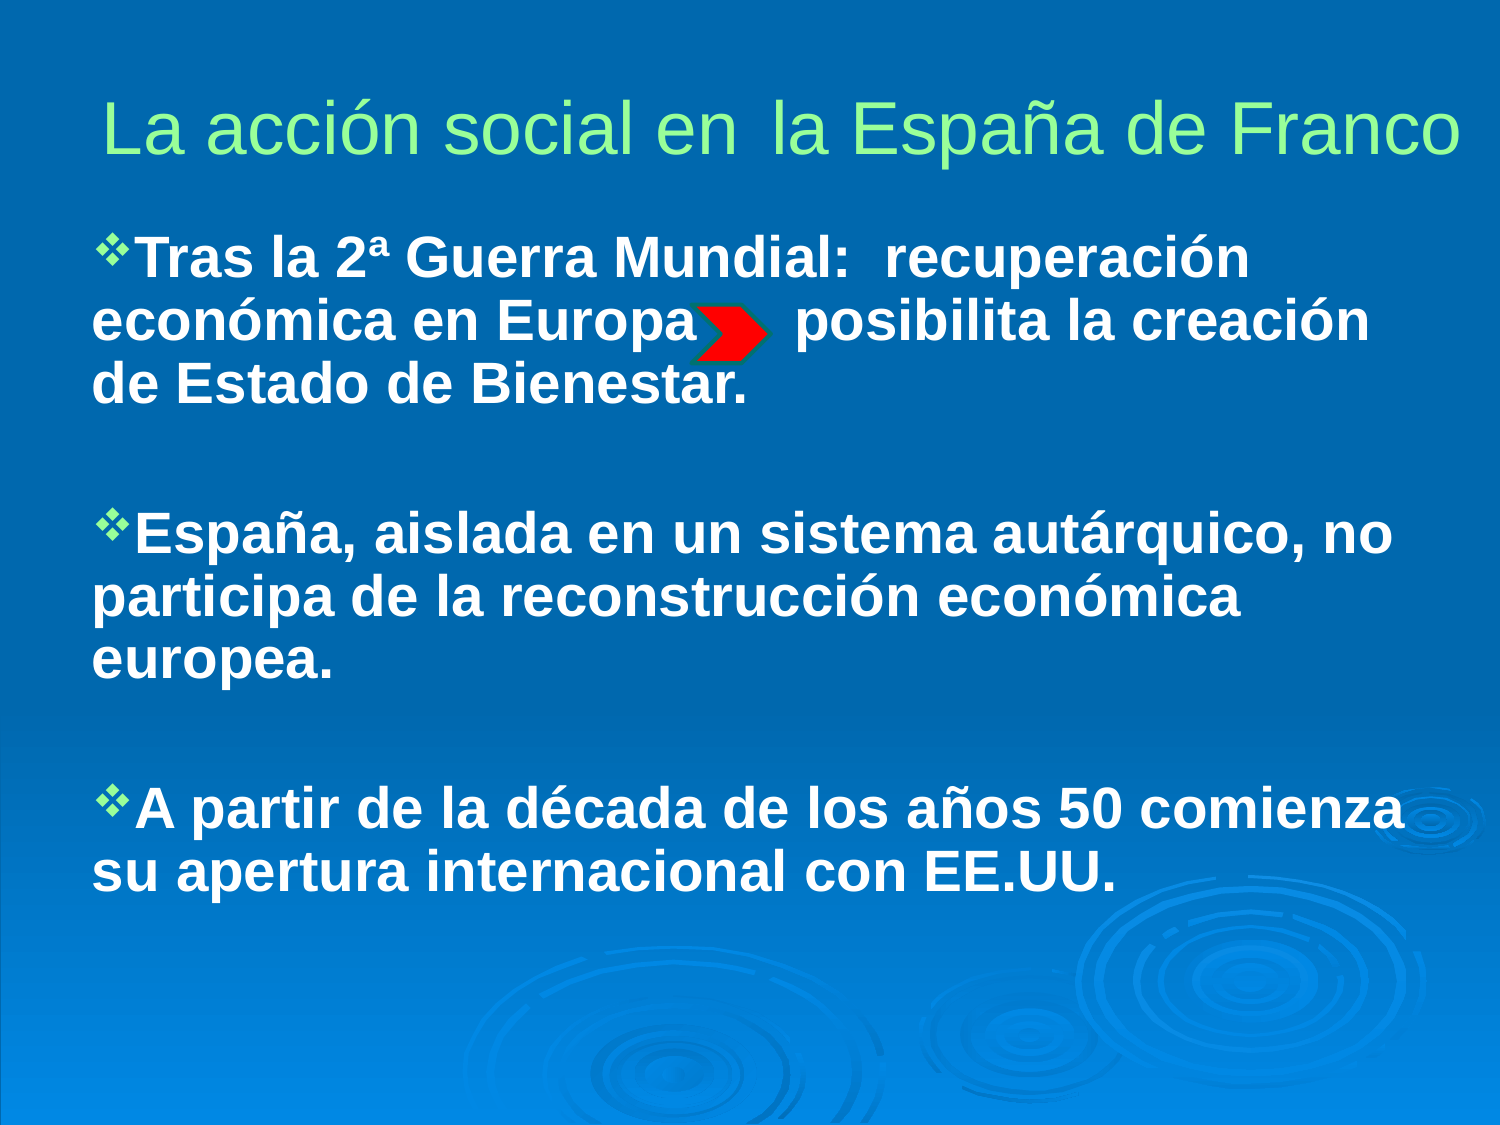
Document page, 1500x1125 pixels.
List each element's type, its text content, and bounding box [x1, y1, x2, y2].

subtitle Tras la 2ª Guerra Mundial: recuperación económica en Europa posibilita la creación de Estado de Bienestar. España, aislada en un sistema autárquico, no participa de la reconstrucción económica europea. A partir de la década de los años 50 comienza su apertura internacional con EE.UU. [76, 219, 1460, 1000]
title La acción social en la España de Franco [64, 0, 1500, 185]
text_box [689, 302, 773, 366]
